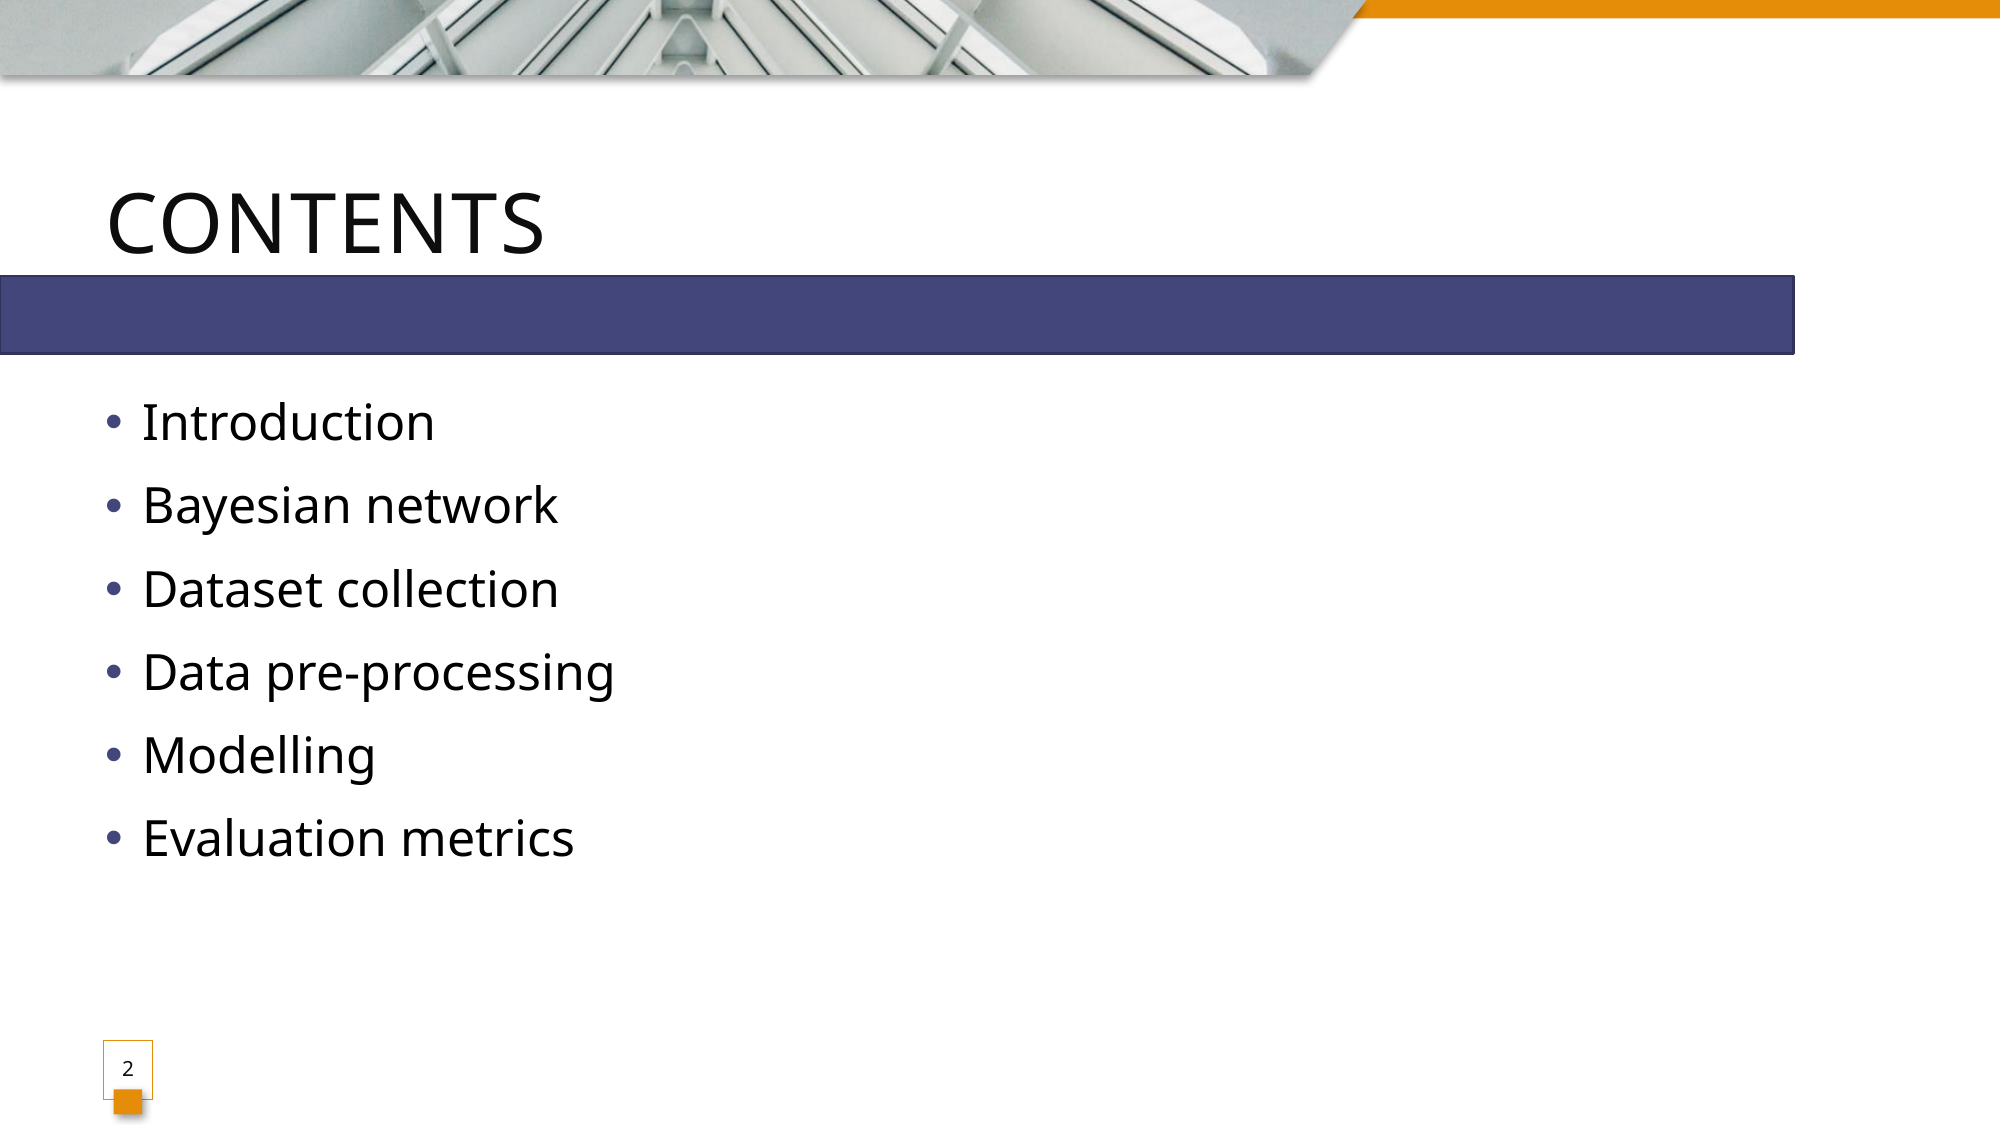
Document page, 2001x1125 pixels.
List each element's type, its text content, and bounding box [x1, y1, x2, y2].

text_box [0, 275, 1795, 355]
slide_number 2 [103, 1040, 153, 1100]
list Introduction Bayesian network Dataset collection Data pre-processing Modelling Evaluation metrics [90, 390, 1778, 991]
title Contents [90, 162, 1863, 279]
picture [0, 0, 1367, 76]
text_box [113, 1089, 143, 1115]
